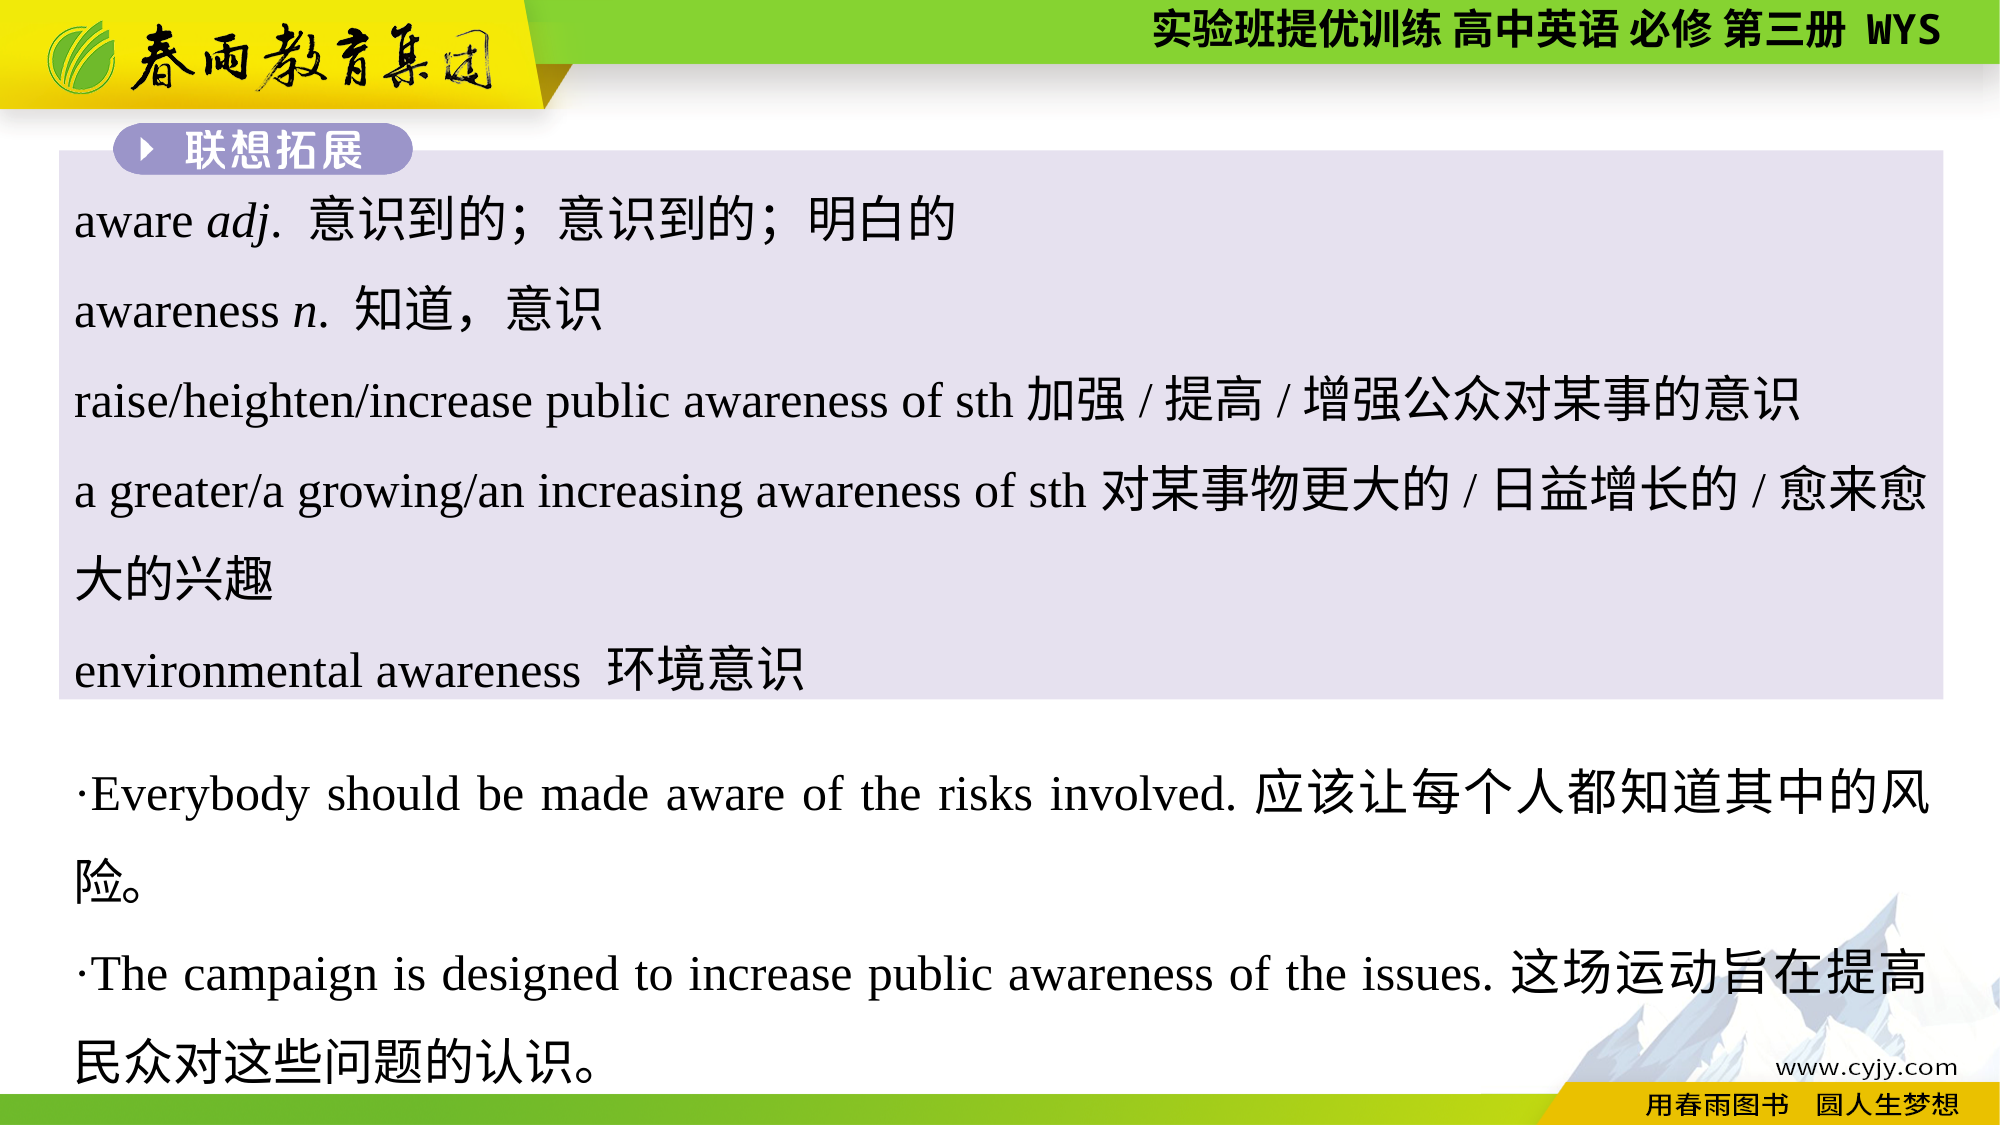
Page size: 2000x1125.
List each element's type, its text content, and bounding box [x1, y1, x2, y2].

text_box ·Everybody should be made aware of the risks involved.应该让每个人都知道其中的风险。 ·The campaign is designed to increase public awareness of the issues.这场运动旨在提高民众对这些问题的认识。 [59, 723, 1944, 1098]
picture [0, 0, 2000, 1125]
list aware adj. 意识到的；意识到的；明白的 awareness n. 知道，意识 raise/heighten/increase public awareness of sth加强/提高/增强公众对某事的意识 a greater/a growing/an increasing awareness of sth对某事物更大的/日益增长的/愈来愈大的兴趣 environmental awareness 环境意识 [59, 150, 1944, 700]
